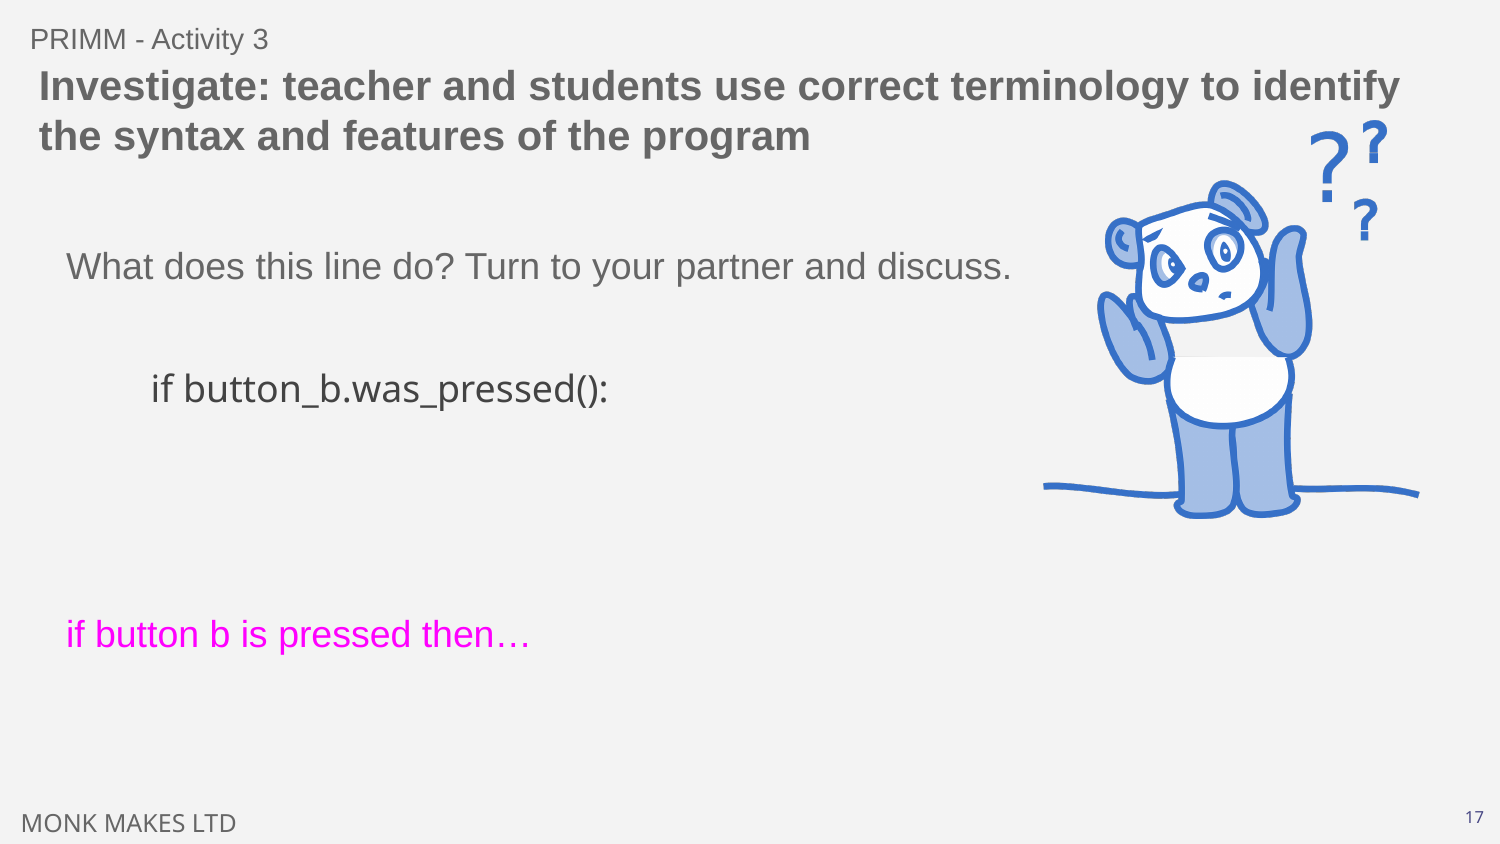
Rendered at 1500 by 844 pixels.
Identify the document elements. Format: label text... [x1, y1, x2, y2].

subtitle PRIMM - Activity 3 [14, 0, 1500, 52]
slide_number ‹#› [1448, 792, 1500, 844]
title Investigate: teacher and students use correct terminology to identify the syntax and features of the program [24, 52, 1422, 167]
text_box What does this line do? Turn to your partner and discuss. if button_b.was_pressed(): if button b is pressed then… [50, 211, 1398, 793]
picture [1039, 120, 1423, 520]
